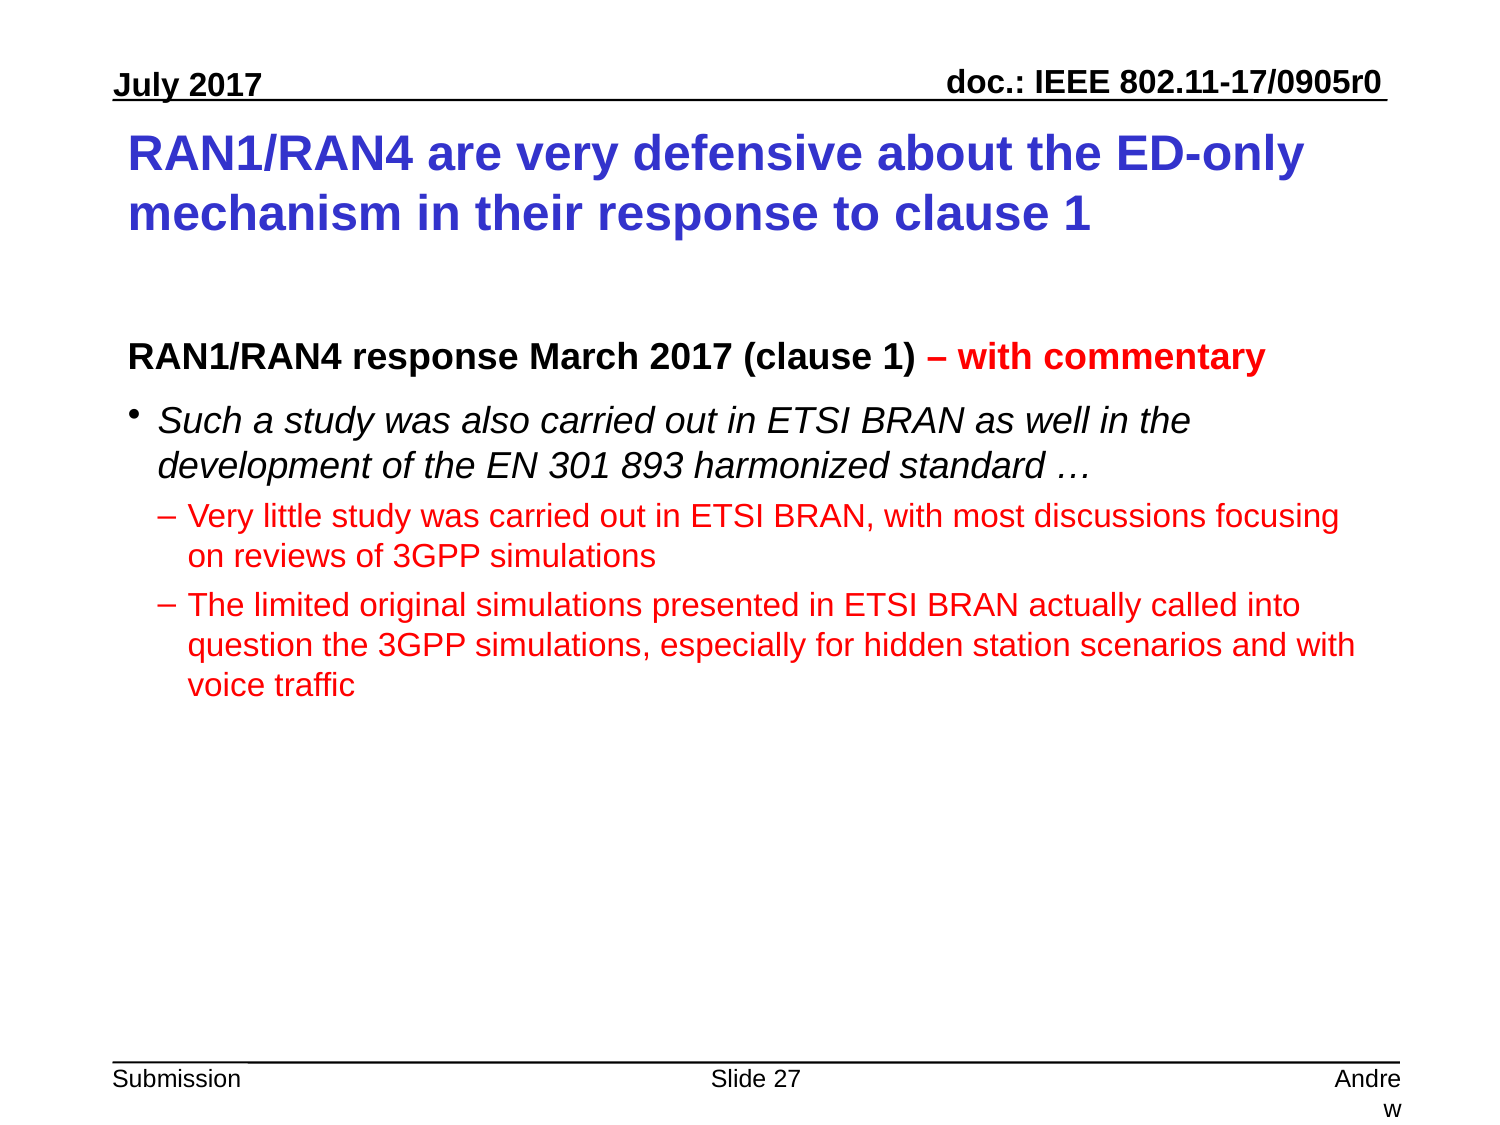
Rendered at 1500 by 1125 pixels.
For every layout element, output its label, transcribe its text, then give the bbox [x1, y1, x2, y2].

footer Andrew Myles, Cisco [1320, 1061, 1402, 1093]
slide_number Slide 27 [709, 1061, 803, 1093]
title RAN1/RAN4 are very defensive about the ED-only mechanism in their response to clause 1 [112, 112, 1388, 288]
list RAN1/RAN4 response March 2017 (clause 1) – with commentary Such a study was also carried out in ETSI BRAN as well in the development of the EN 301 893 harmonized standard … Very little study was carried out in ETSI BRAN, with most discussions focusing on reviews of 3GPP simulations The limited original simulations presented in ETSI BRAN actually called into question the 3GPP simulations, especially for hidden station scenarios and with voice traffic [112, 324, 1388, 1000]
